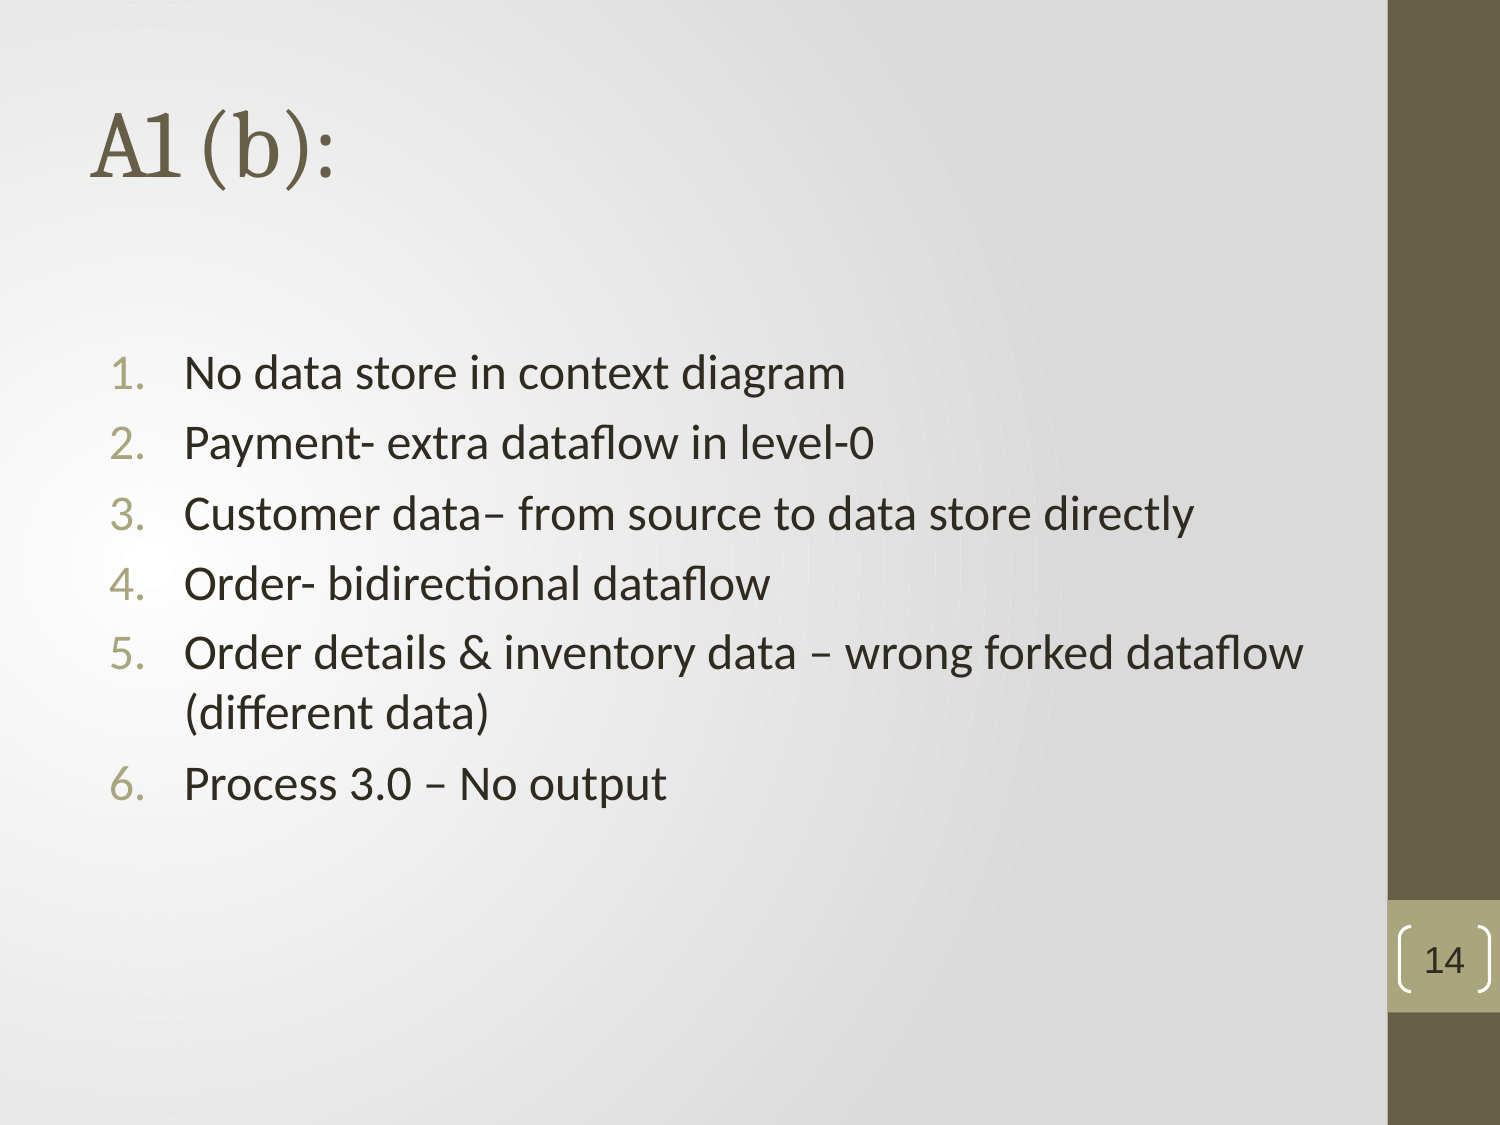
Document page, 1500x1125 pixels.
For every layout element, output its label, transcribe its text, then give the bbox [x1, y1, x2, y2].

slide_number 14 [1397, 924, 1492, 994]
title A1 (b): [75, 45, 1325, 233]
list No data store in context diagram Payment- extra dataflow in level-0 Customer data– from source to data store directly Order- bidirectional dataflow Order details & inventory data – wrong forked dataflow (different data) Process 3.0 – No output [74, 262, 1326, 1051]
